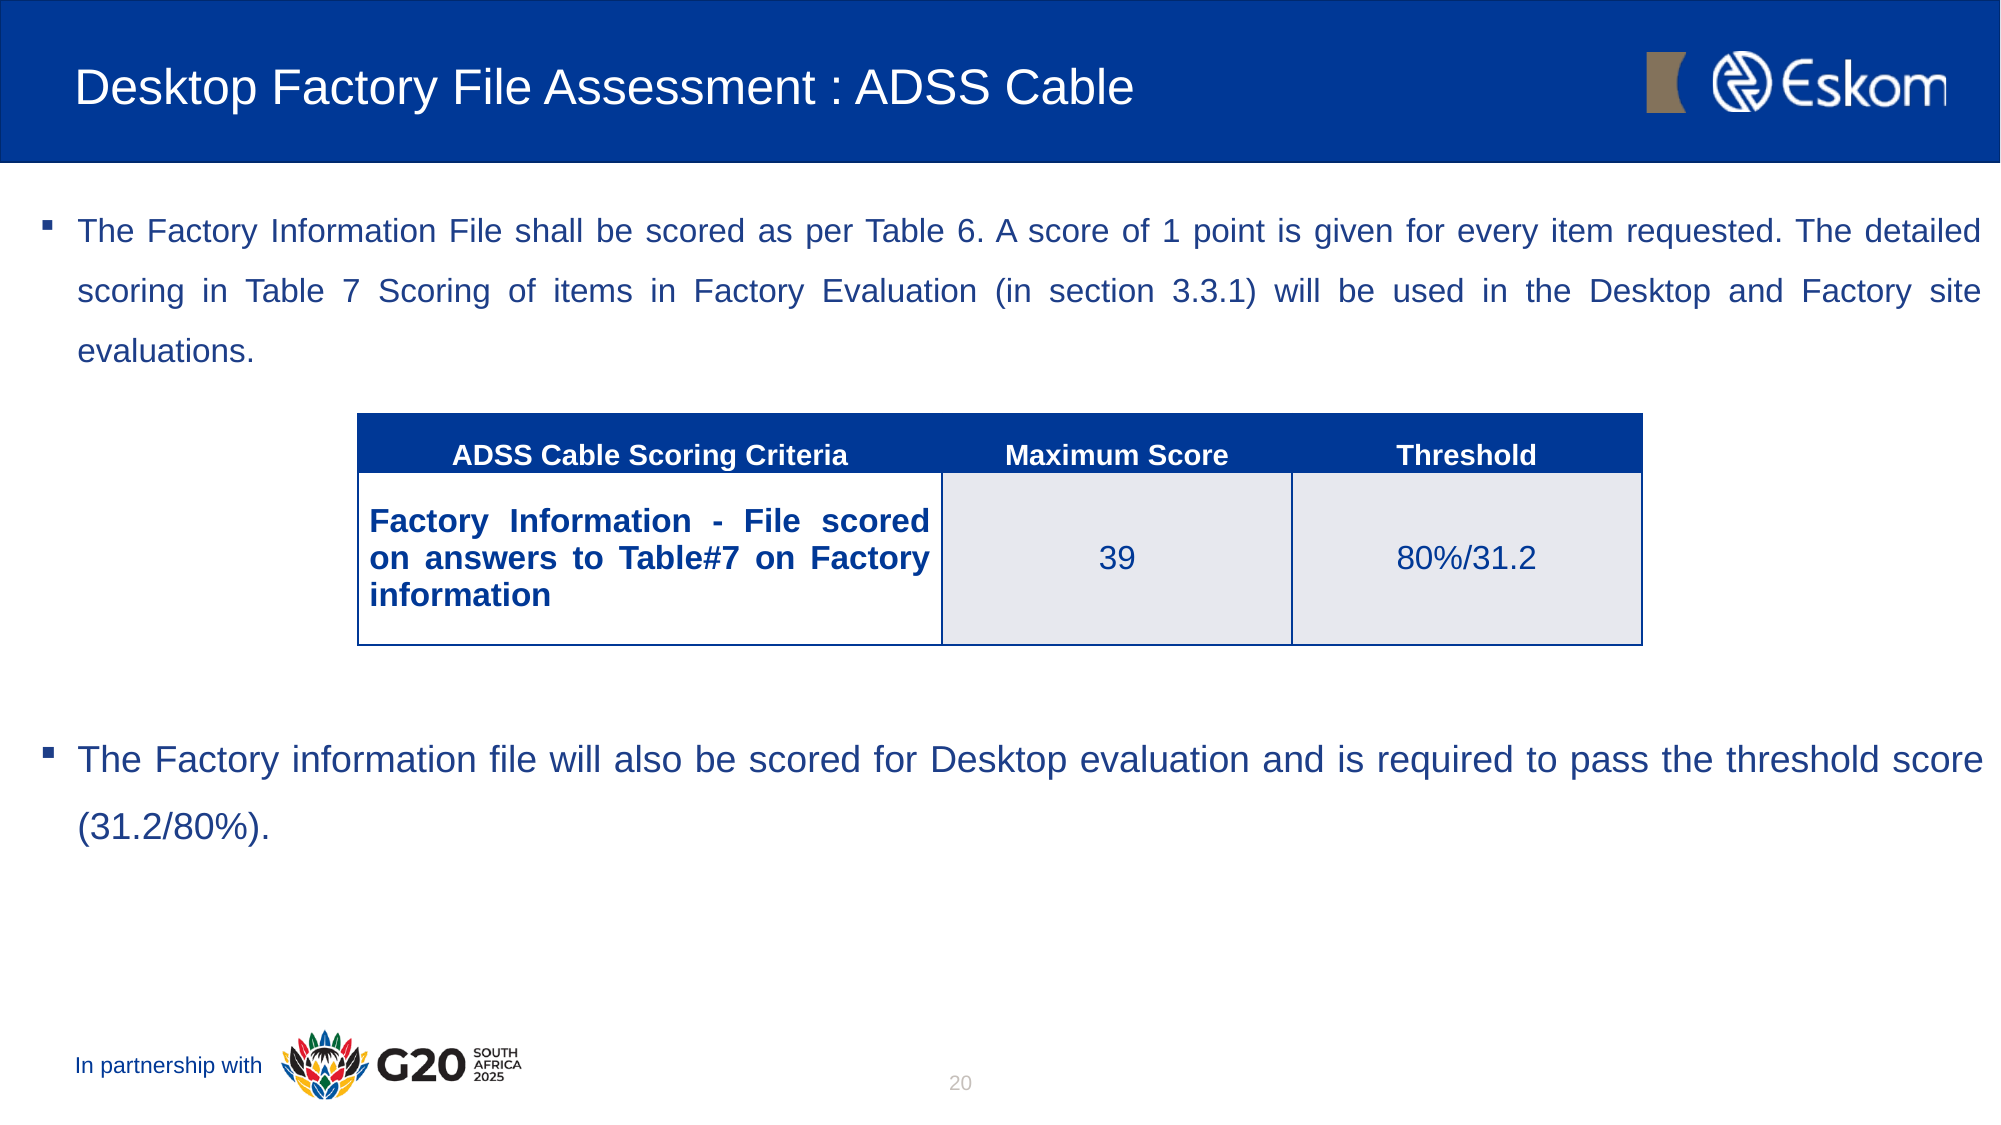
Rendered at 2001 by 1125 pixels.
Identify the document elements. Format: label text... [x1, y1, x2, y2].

table_cell 39 [943, 473, 1291, 644]
table_header ADSS Cable Scoring Criteria [359, 415, 941, 471]
table_header Threshold [1293, 415, 1641, 471]
table_cell 80%/31.2 [1293, 473, 1641, 644]
list The Factory Information File shall be scored as per Table 6. A score of 1 point is given for every item requested. The detailed scoring in Table 7 Scoring of items in Factory Evaluation (in section 3.3.1) will be used in the Desktop and Factory site evaluations. The Factory information file will also be scored for Desktop evaluation and is required to pass the threshold score (31.2/80%). [24, 182, 2000, 1059]
slide_number [99, 1059, 481, 1103]
slide_number 20 [858, 1059, 1063, 1103]
title Desktop Factory File Assessment : ADSS Cable [59, 33, 1620, 143]
picture [481, 1059, 526, 1100]
table_header Maximum Score [943, 415, 1291, 471]
table_cell Factory Information - File scored on answers to Table#7 on Factory information [359, 473, 941, 644]
